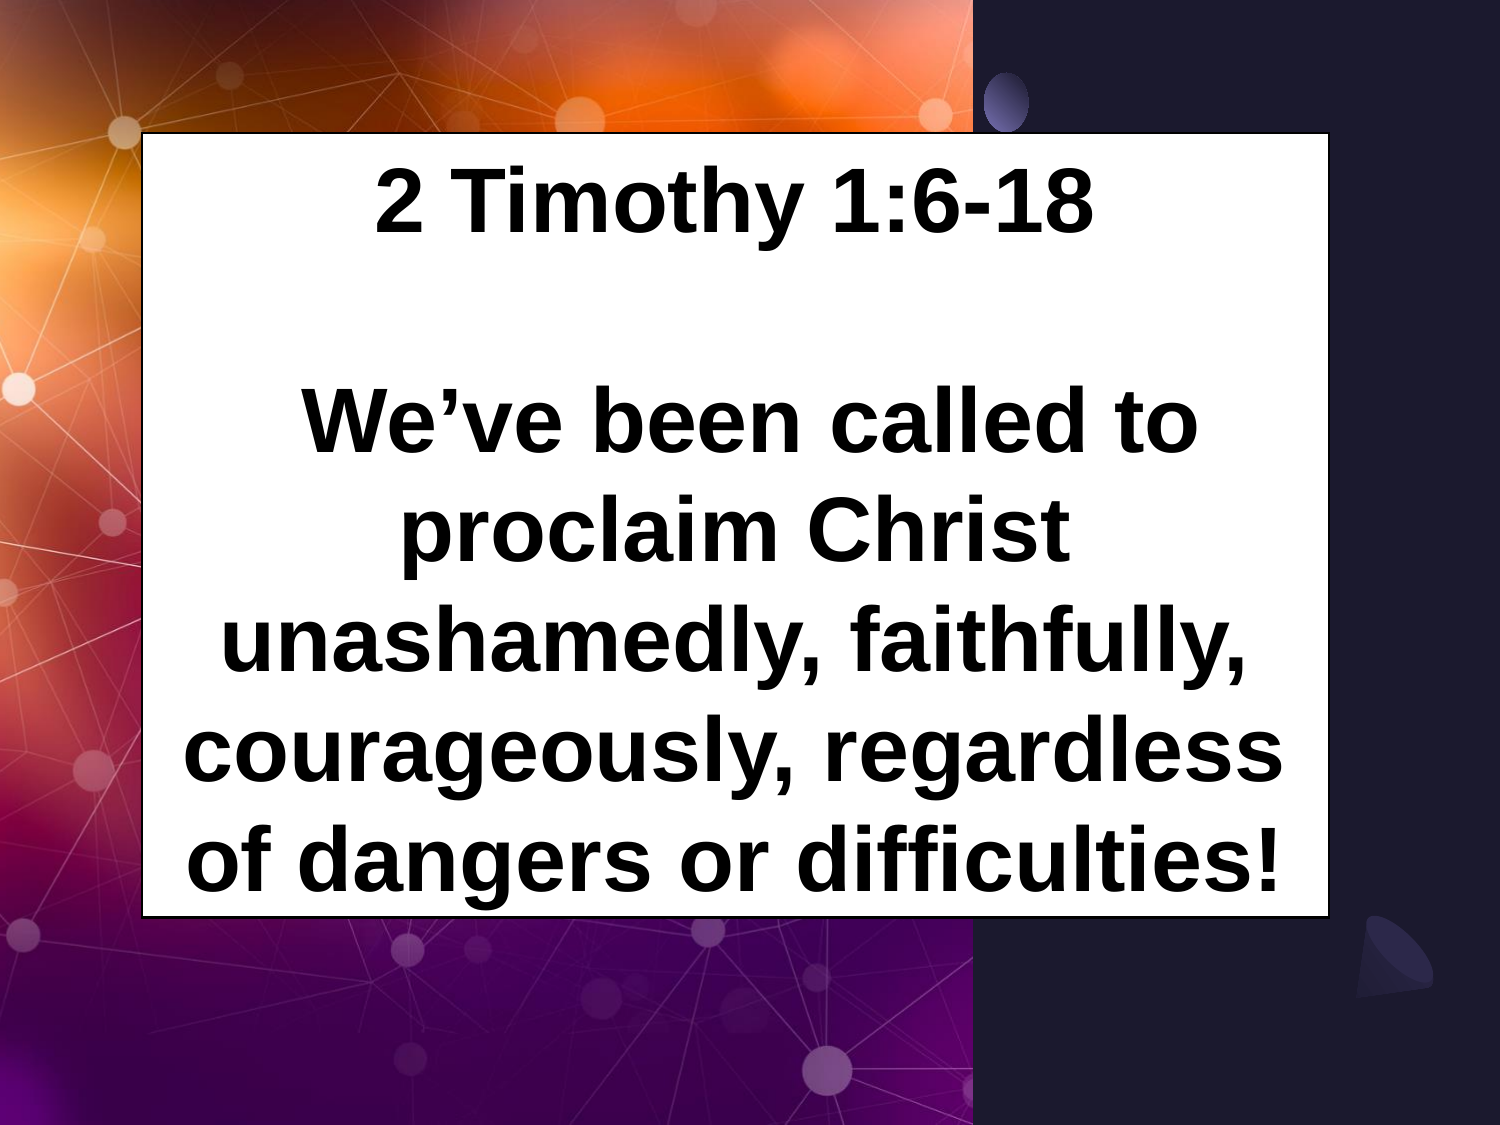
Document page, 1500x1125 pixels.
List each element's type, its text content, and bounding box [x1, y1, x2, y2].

text_box 2 Timothy 1:6-18 We’ve been called to proclaim Christ unashamedly, faithfully, courageously, regardless of dangers or difficulties! [973, 132, 1330, 919]
picture [0, 0, 973, 1125]
